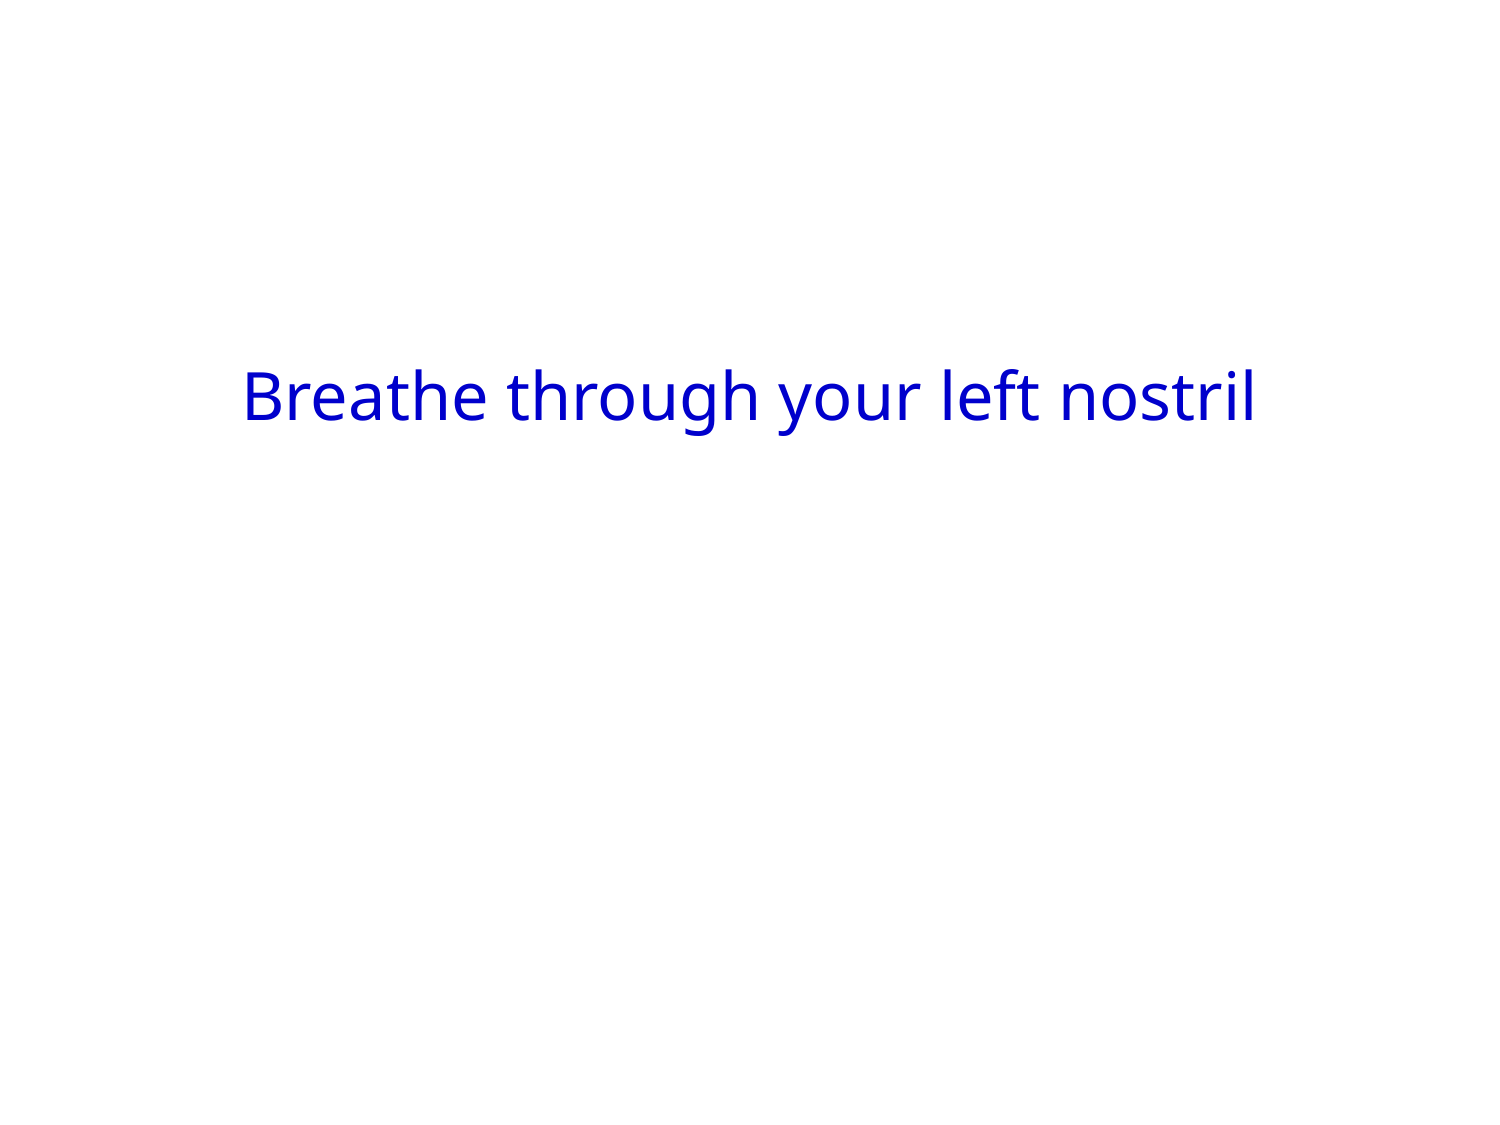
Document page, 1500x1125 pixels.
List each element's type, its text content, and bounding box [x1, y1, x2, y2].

title Breathe through your left nostril [75, 299, 1425, 488]
